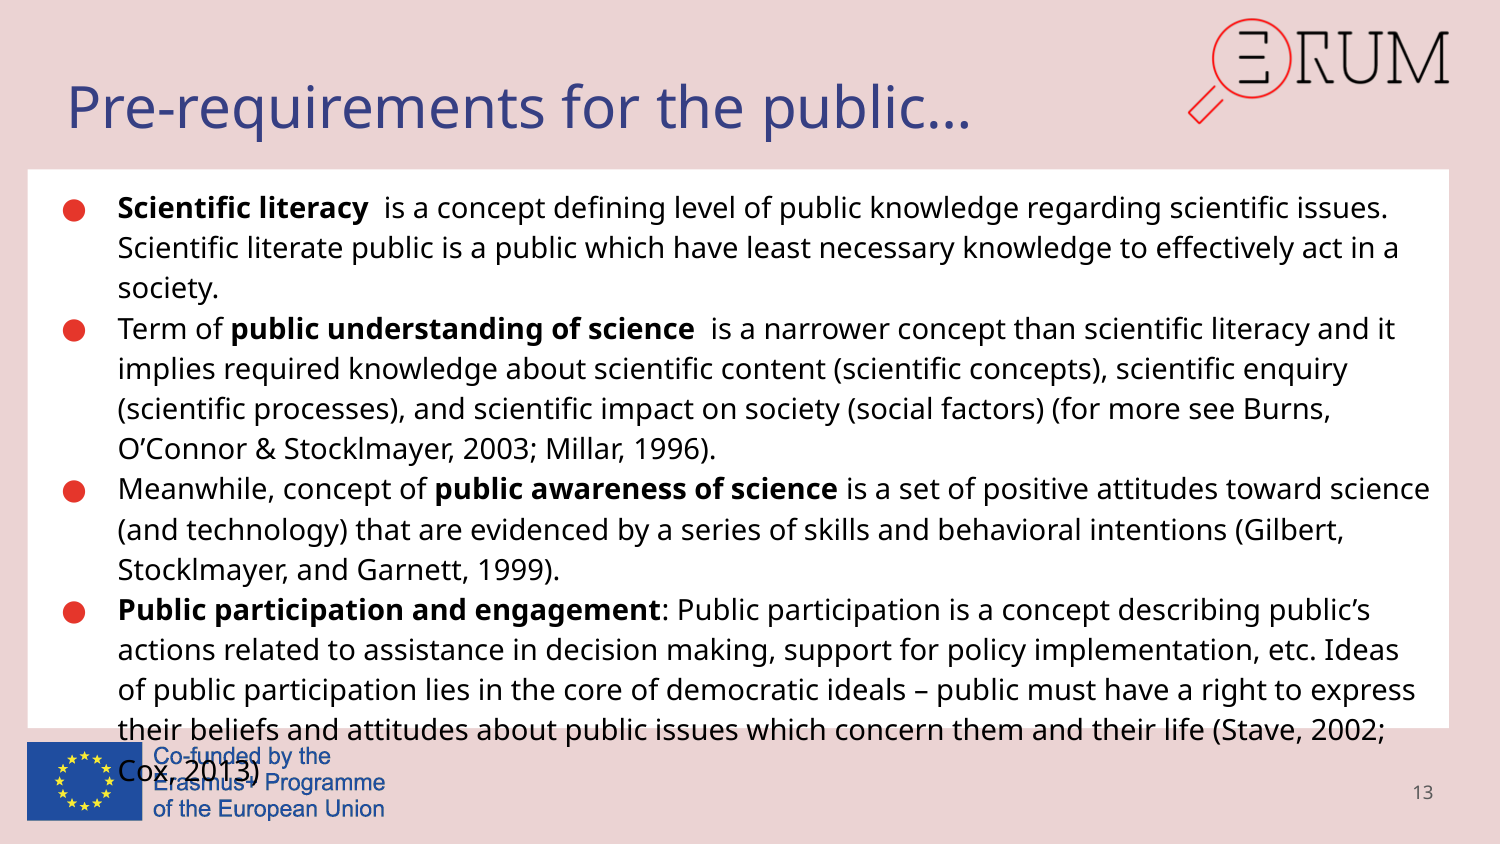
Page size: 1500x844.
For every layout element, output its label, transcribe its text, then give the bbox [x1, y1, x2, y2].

picture [27, 742, 385, 821]
list Scientific literacy is a concept defining level of public knowledge regarding scientific issues. Scientific literate public is a public which have least necessary knowledge to effectively act in a society. Term of public understanding of science is a narrower concept than scientific literacy and it implies required knowledge about scientific content (scientific concepts), scientific enquiry (scientific processes), and scientific impact on society (social factors) (for more see Burns, O’Connor & Stocklmayer, 2003; Millar, 1996). Meanwhile, concept of public awareness of science is a set of positive attitudes toward science (and technology) that are evidenced by a series of skills and behavioral intentions (Gilbert, Stocklmayer, and Garnett, 1999). Public participation and engagement: Public participation is a concept describing public’s actions related to assistance in decision making, support for policy implementation, etc. Ideas of public participation lies in the core of democratic ideals – public must have a right to express their beliefs and attitudes about public issues which concern them and their life (Stave, 2002; Cox, 2013) [27, 169, 1449, 729]
slide_number 13 [1358, 761, 1449, 826]
picture [1136, 0, 1500, 137]
title Pre-requirements for the public… [51, 55, 1168, 150]
